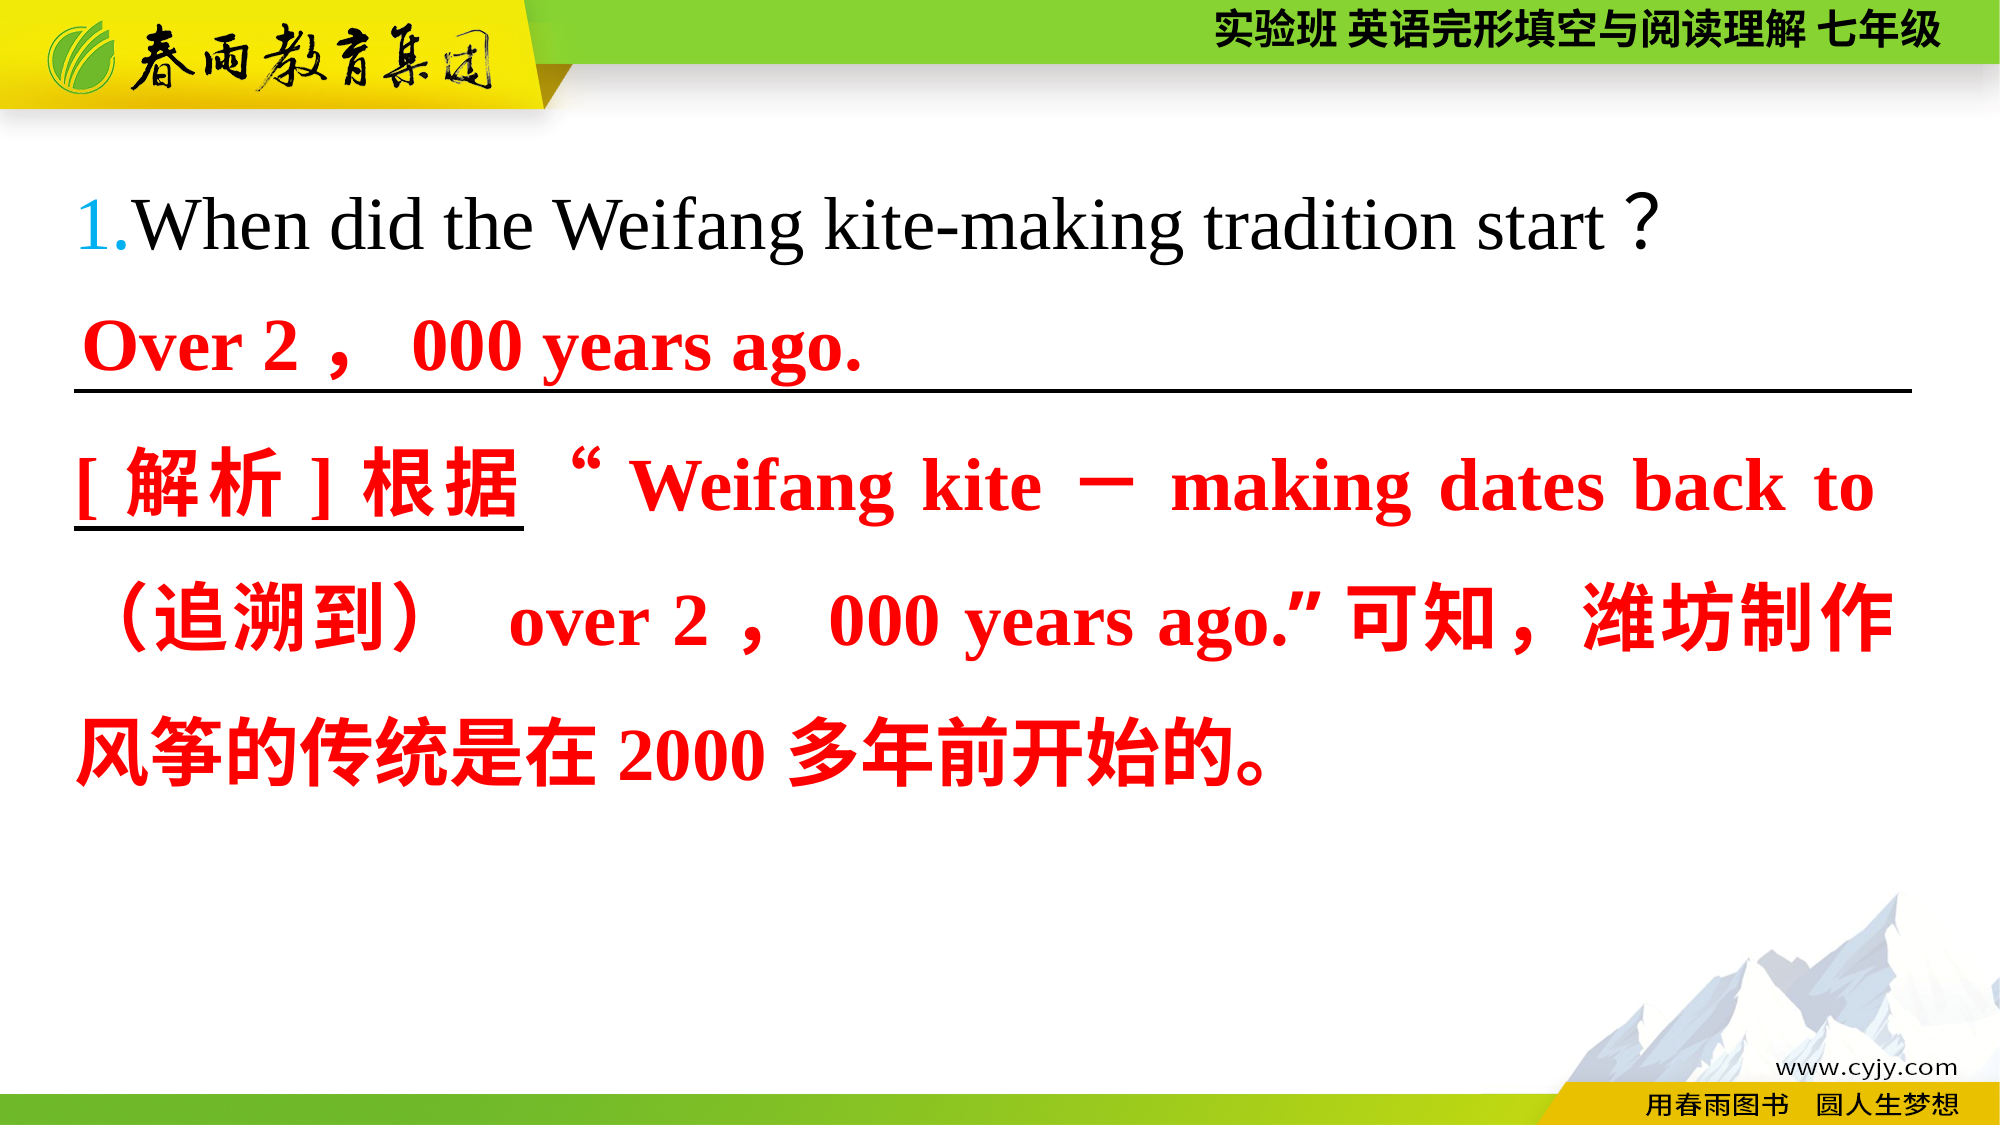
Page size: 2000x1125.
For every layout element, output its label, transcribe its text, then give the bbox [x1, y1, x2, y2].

text_box [解析]根据“Weifang kite－making dates back to（追溯到） over 2，000 years ago.”可知，潍坊制作风筝的传统是在2000多年前开始的。 [59, 382, 1910, 803]
list 1.When did the Weifang kite-making tradition start？ _________________________________________________ [59, 122, 1944, 411]
picture [0, 0, 2000, 1125]
text_box Over 2，000 years ago. [66, 243, 1910, 382]
